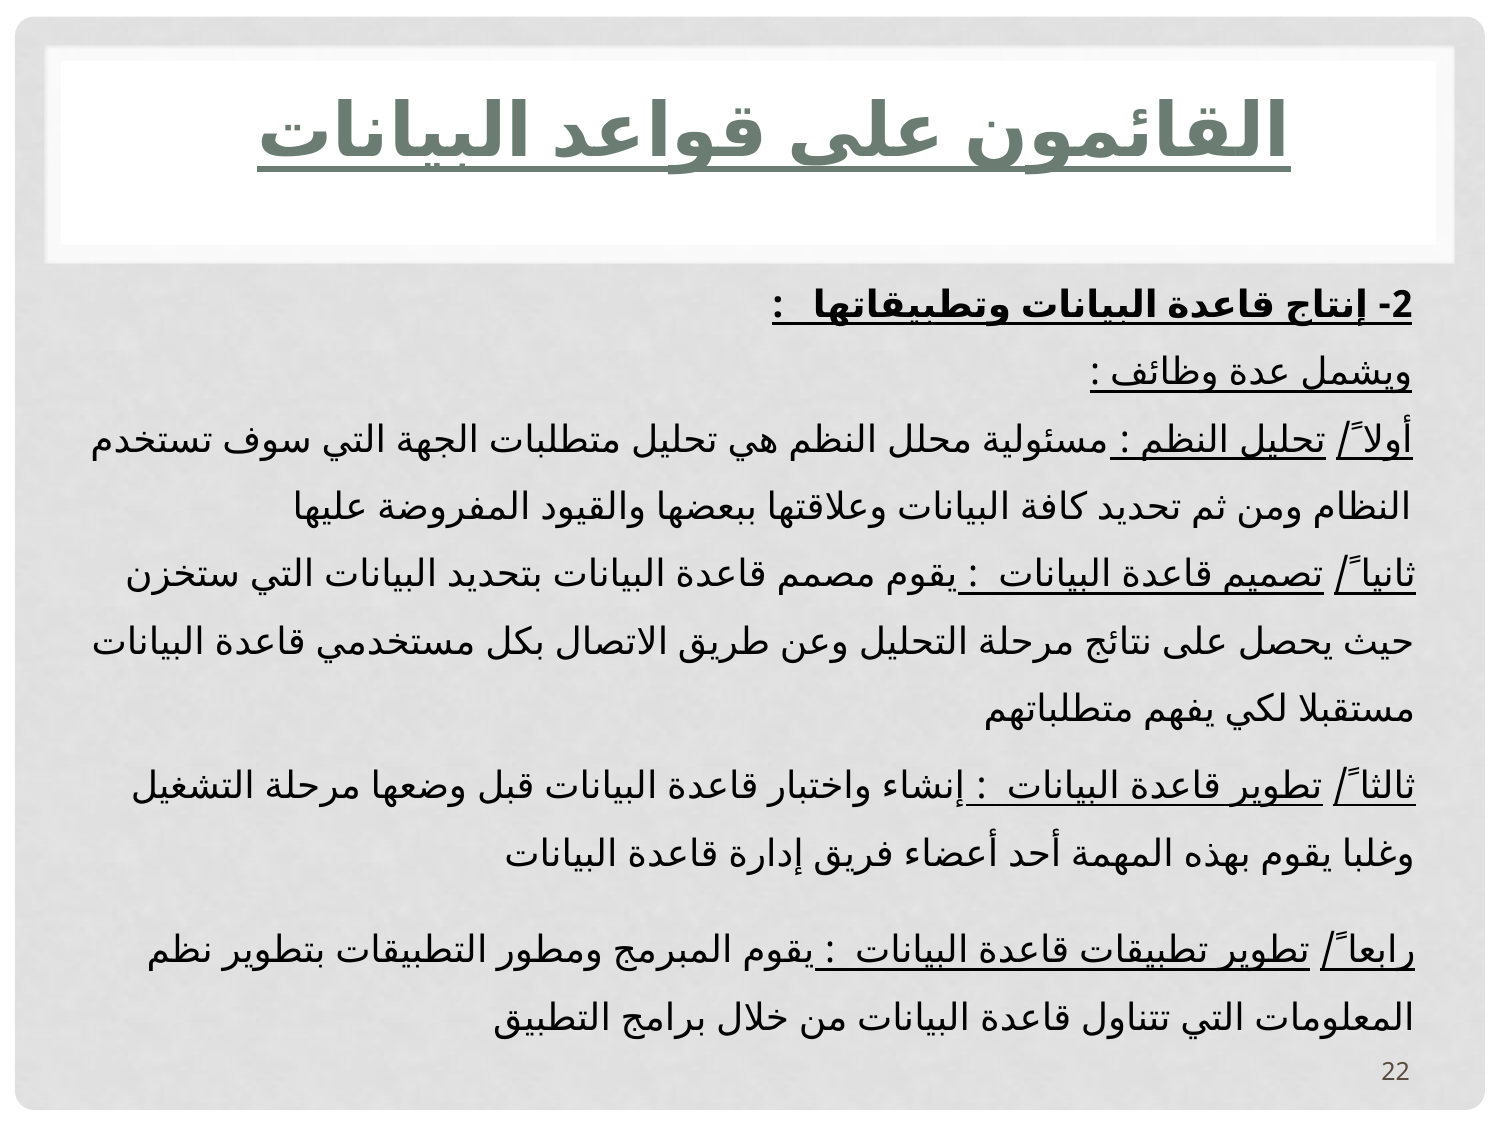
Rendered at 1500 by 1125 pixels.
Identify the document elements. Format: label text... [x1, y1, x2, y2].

text_box ثانيا ً/ تصميم قاعدة البيانات : يقوم مصمم قاعدة البيانات بتحديد البيانات التي ستخزن حيث يحصل على نتائج مرحلة التحليل وعن طريق الاتصال بكل مستخدمي قاعدة البيانات مستقبلا لكي يفهم متطلباتهم [67, 519, 1431, 737]
text_box ثالثا ً/ تطوير قاعدة البيانات : إنشاء واختبار قاعدة البيانات قبل وضعها مرحلة التشغيل وغلبا يقوم بهذه المهمة أحد أعضاء فريق إدارة قاعدة البيانات [67, 737, 1431, 881]
slide_number 22 [1074, 1045, 1425, 1103]
text_box رابعا ً/ تطوير تطبيقات قاعدة البيانات : يقوم المبرمج ومطور التطبيقات بتطوير نظم المعلومات التي تتناول قاعدة البيانات من خلال برامج التطبيق [67, 895, 1431, 1045]
text_box 2- إنتاج قاعدة البيانات وتطبيقاتها : ويشمل عدة وظائف : أولا ً/ تحليل النظم : مسئولية محلل النظم هي تحليل متطلبات الجهة التي سوف تستخدم النظام ومن ثم تحديد كافة البيانات وعلاقتها ببعضها والقيود المفروضة عليها [64, 249, 1428, 535]
title القائمون على قواعد البيانات [230, 55, 1318, 197]
